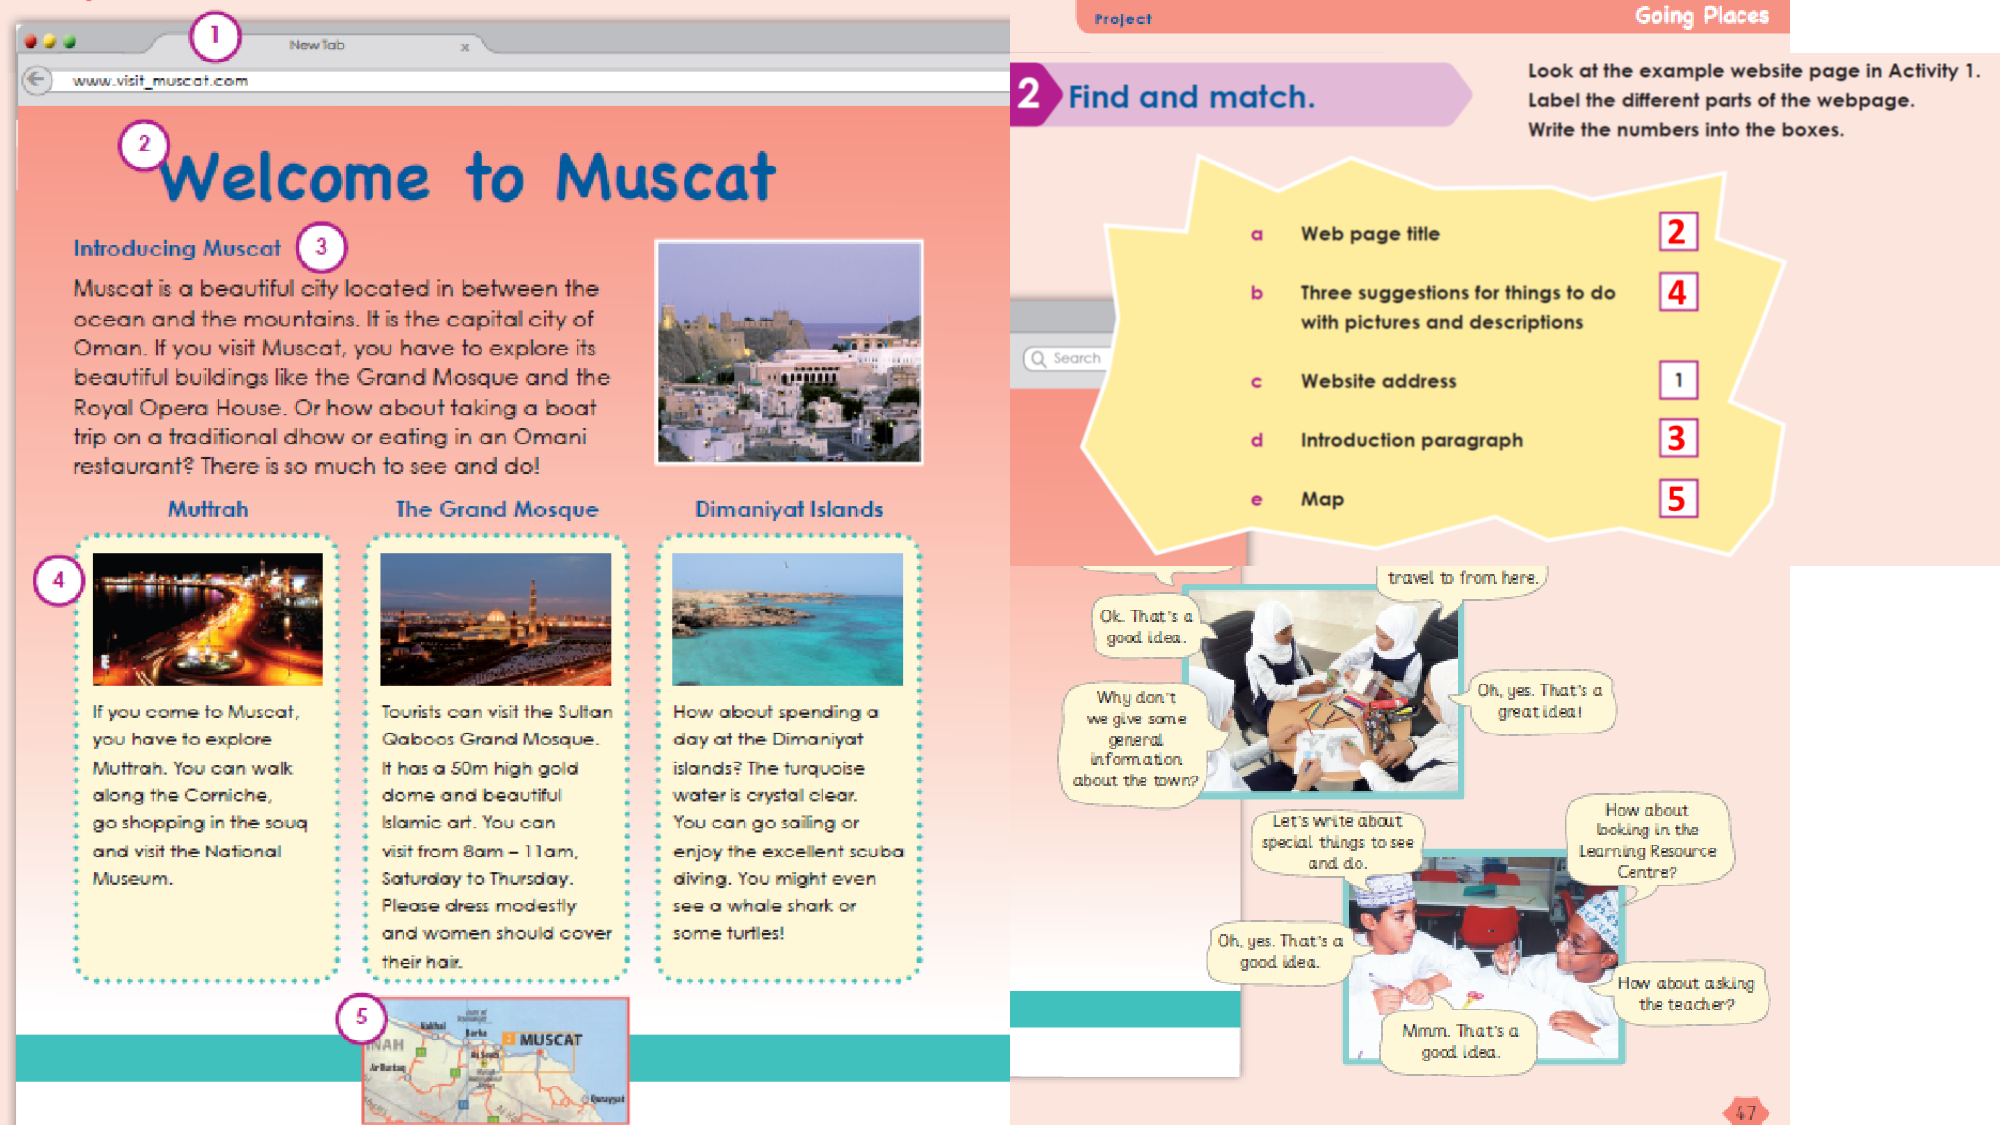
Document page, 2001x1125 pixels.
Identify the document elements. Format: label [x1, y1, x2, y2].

text_box [1010, 0, 1790, 51]
text_box [1013, 574, 1790, 1125]
picture [0, 0, 2000, 1125]
